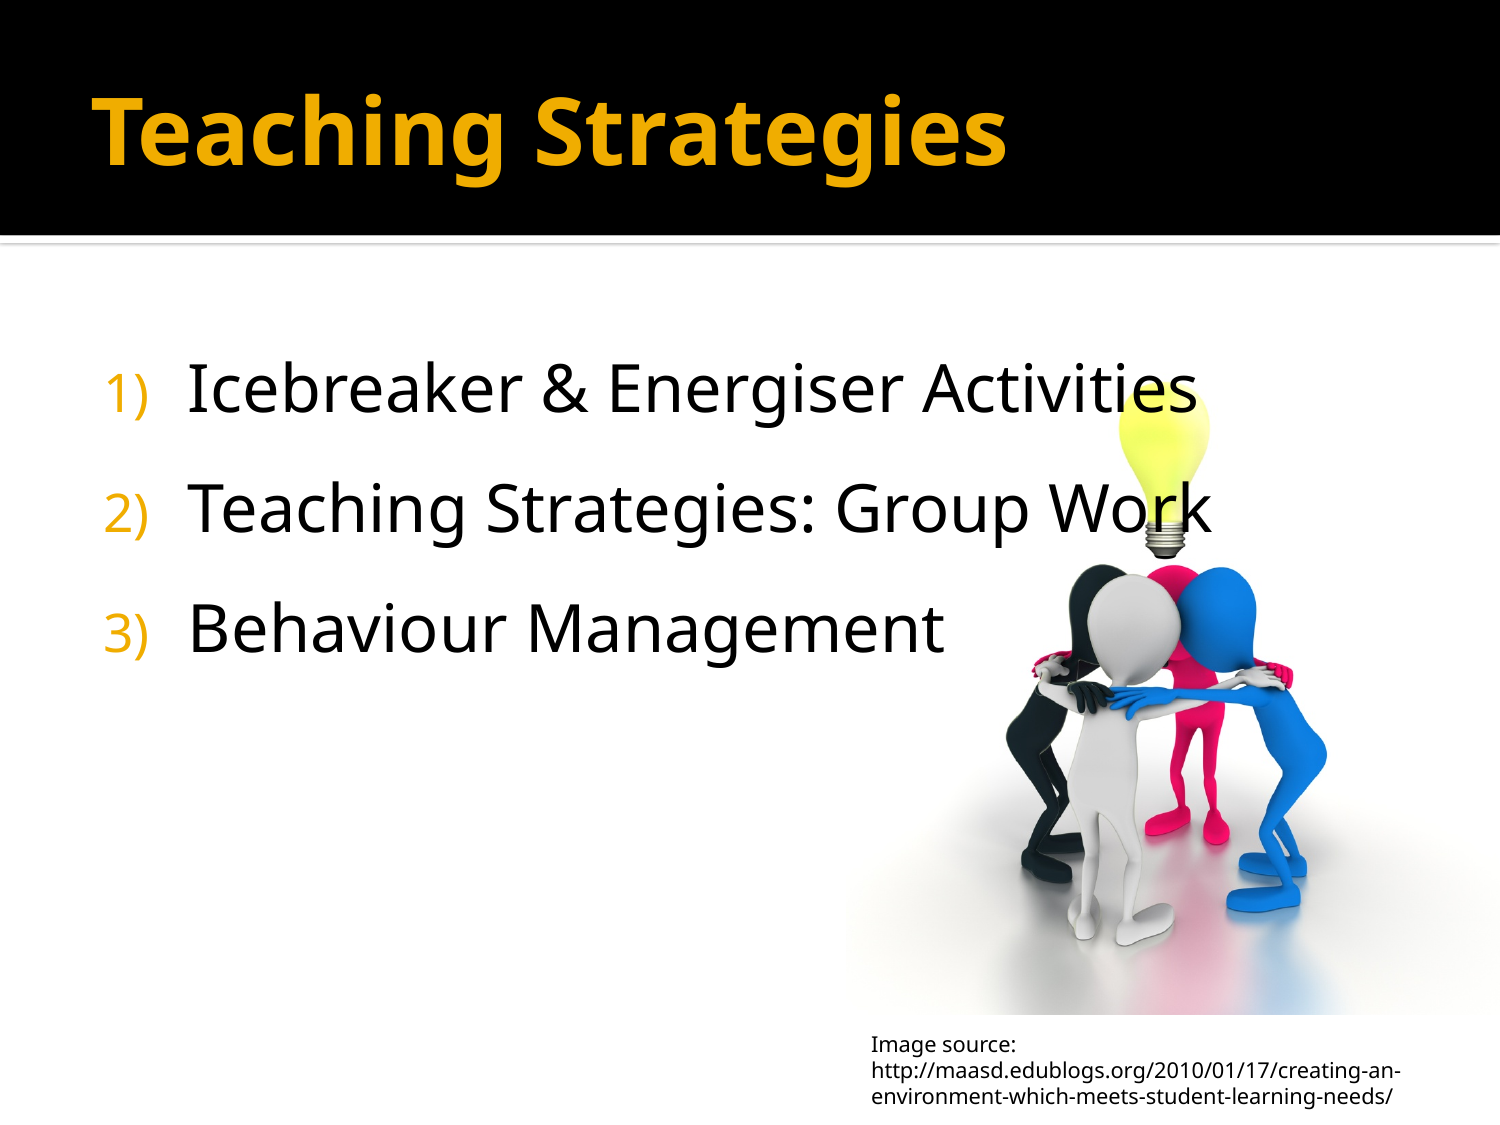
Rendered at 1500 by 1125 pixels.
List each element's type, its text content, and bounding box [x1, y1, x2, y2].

title Teaching Strategies [75, 25, 1425, 231]
list Icebreaker & Energiser Activities Teaching Strategies: Group Work Behaviour Management [75, 291, 1425, 1050]
picture [846, 361, 1500, 1015]
text_box Image source: http://maasd.edublogs.org/2010/01/17/creating-an-environment-which-meets-student-learning-needs/ [856, 1023, 1471, 1117]
